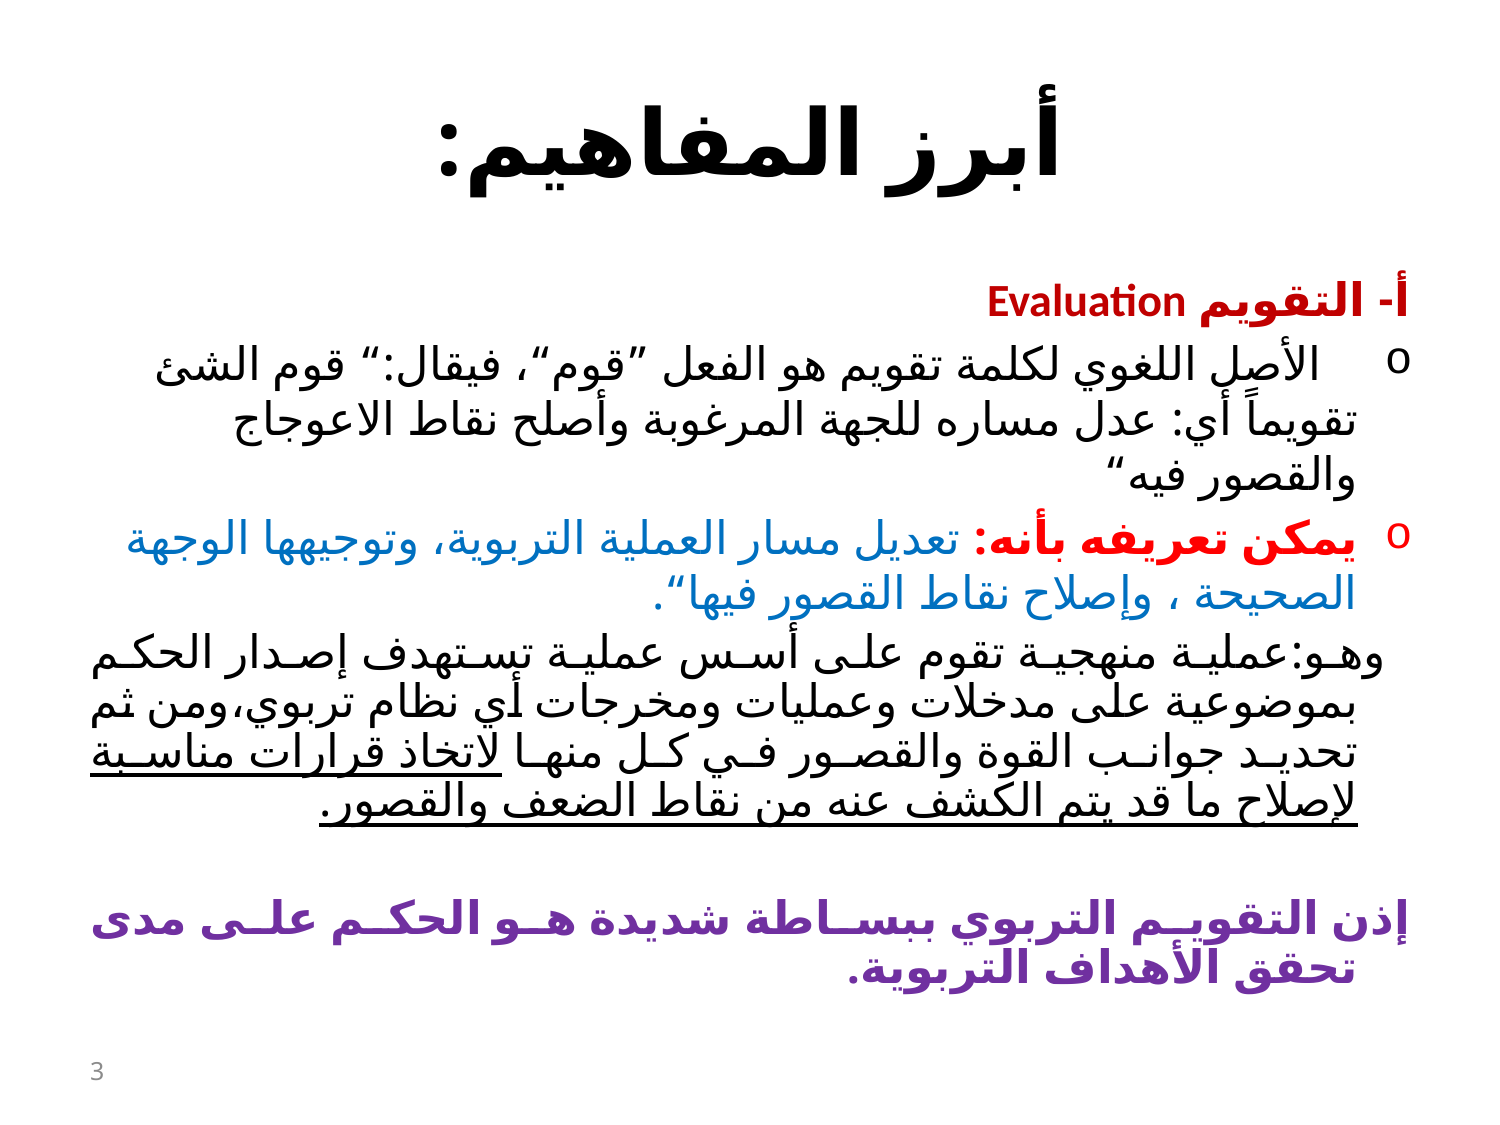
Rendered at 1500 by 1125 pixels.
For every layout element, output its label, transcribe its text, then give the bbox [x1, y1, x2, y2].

title أبرز المفاهيم: [75, 45, 1425, 233]
list أ- التقويم Evaluation الأصل اللغوي لكلمة تقويم هو الفعل ”قوم“، فيقال:“ قوم الشئ تقويماً أي: عدل مساره للجهة المرغوبة وأصلح نقاط الاعوجاج والقصور فيه“ يمكن تعريفه بأنه: تعديل مسار العملية التربوية، وتوجيهها الوجهة الصحيحة ، وإصلاح نقاط القصور فيها“. وهو:عملية منهجية تقوم على أسس عملية تستهدف إصدار الحكم بموضوعية على مدخلات وعمليات ومخرجات أي نظام تربوي،ومن ثم تحديد جوانب القوة والقصور في كل منها لاتخاذ قرارات مناسبة لإصلاح ما قد يتم الكشف عنه من نقاط الضعف والقصور. إذن التقويم التربوي ببساطة شديدة هو الحكم على مدى تحقق الأهداف التربوية. [75, 262, 1425, 1005]
slide_number 3 [75, 1042, 425, 1103]
